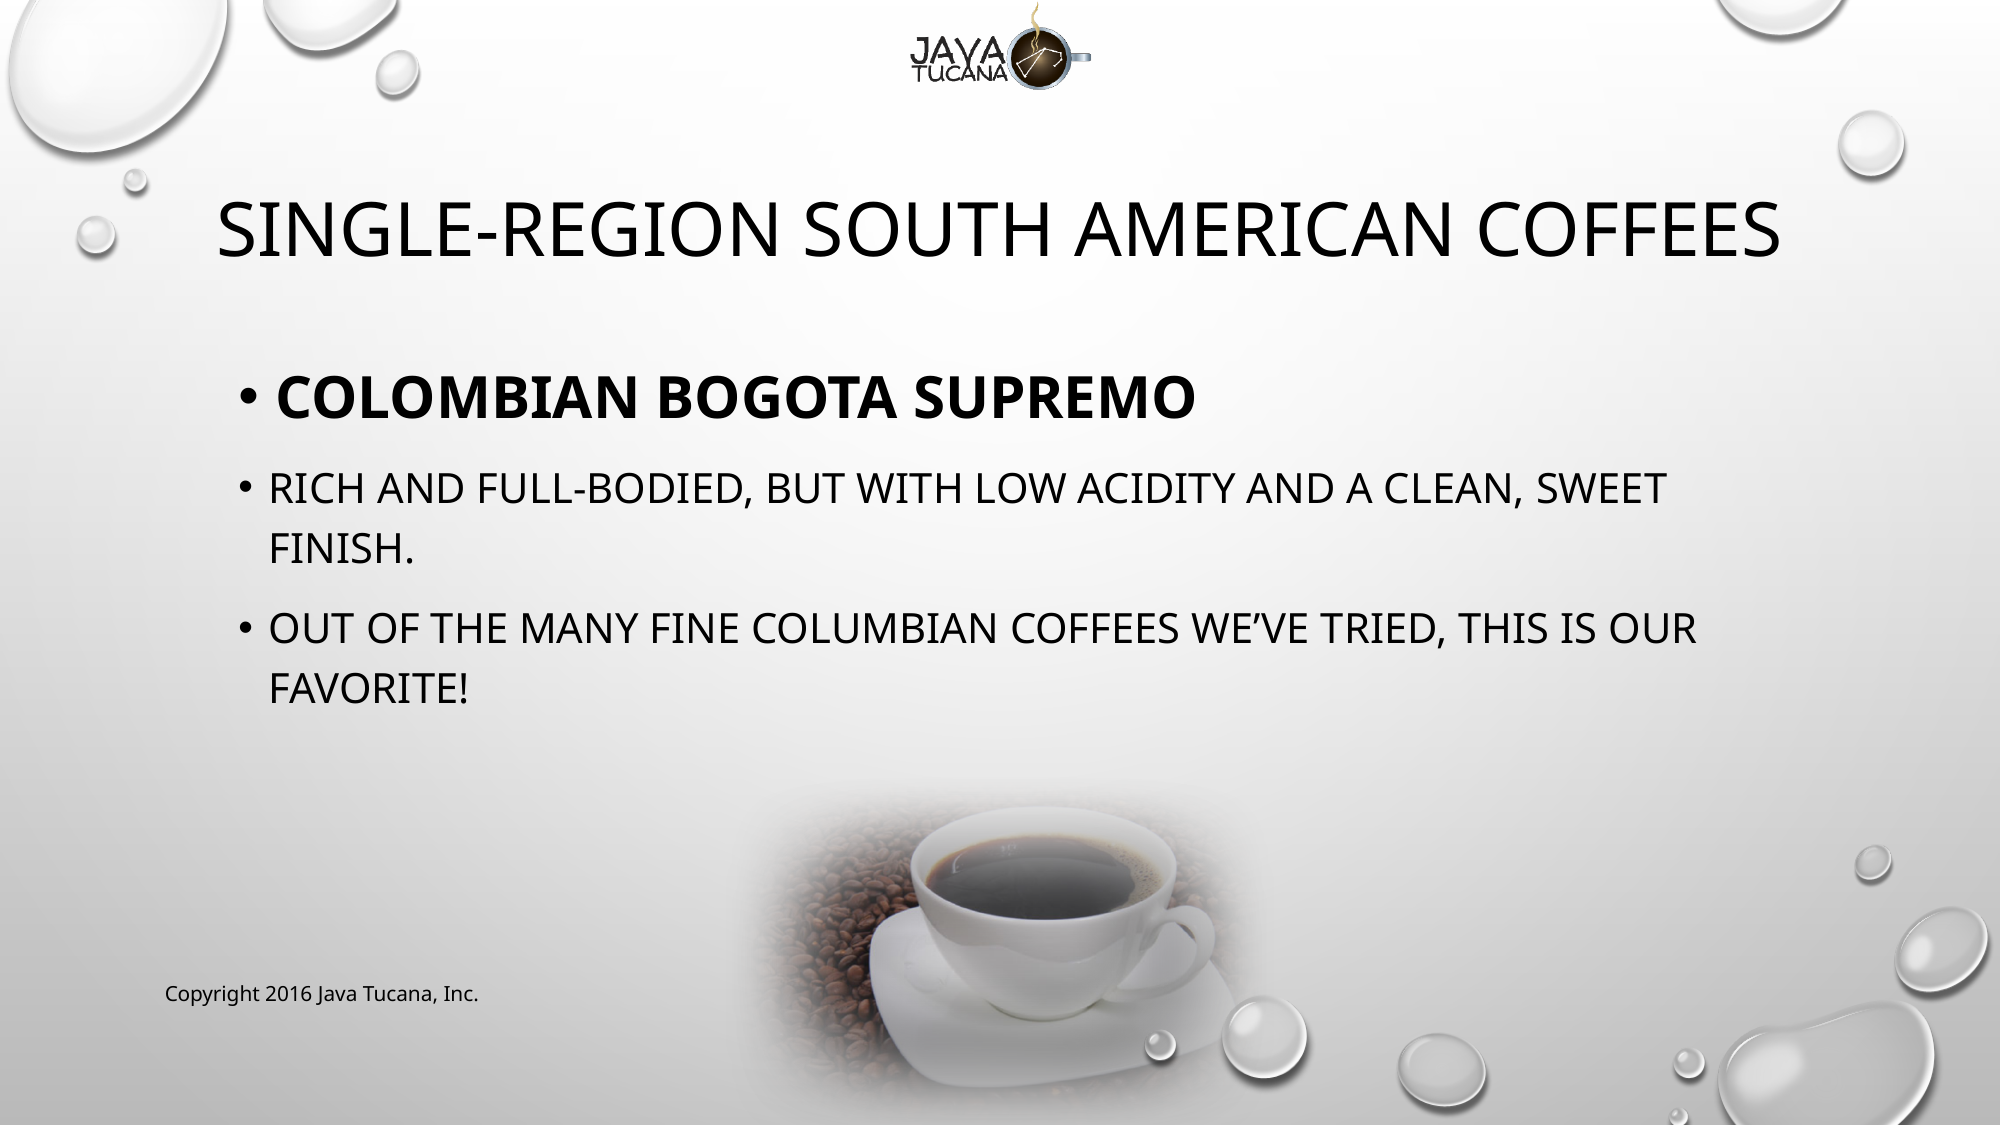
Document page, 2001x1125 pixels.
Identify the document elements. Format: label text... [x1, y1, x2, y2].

footer Copyright 2016 Java Tucana, Inc. [149, 965, 1245, 1025]
picture [0, 0, 2000, 1125]
title Single-region South American coffees [149, 101, 1851, 364]
list Colombian Bogota Supremo Rich and full-bodied, but with low acidity and a clean, sweet finish. Out of the many fine Columbian coffees we’ve tried, this is our favorite! [223, 339, 1787, 1000]
